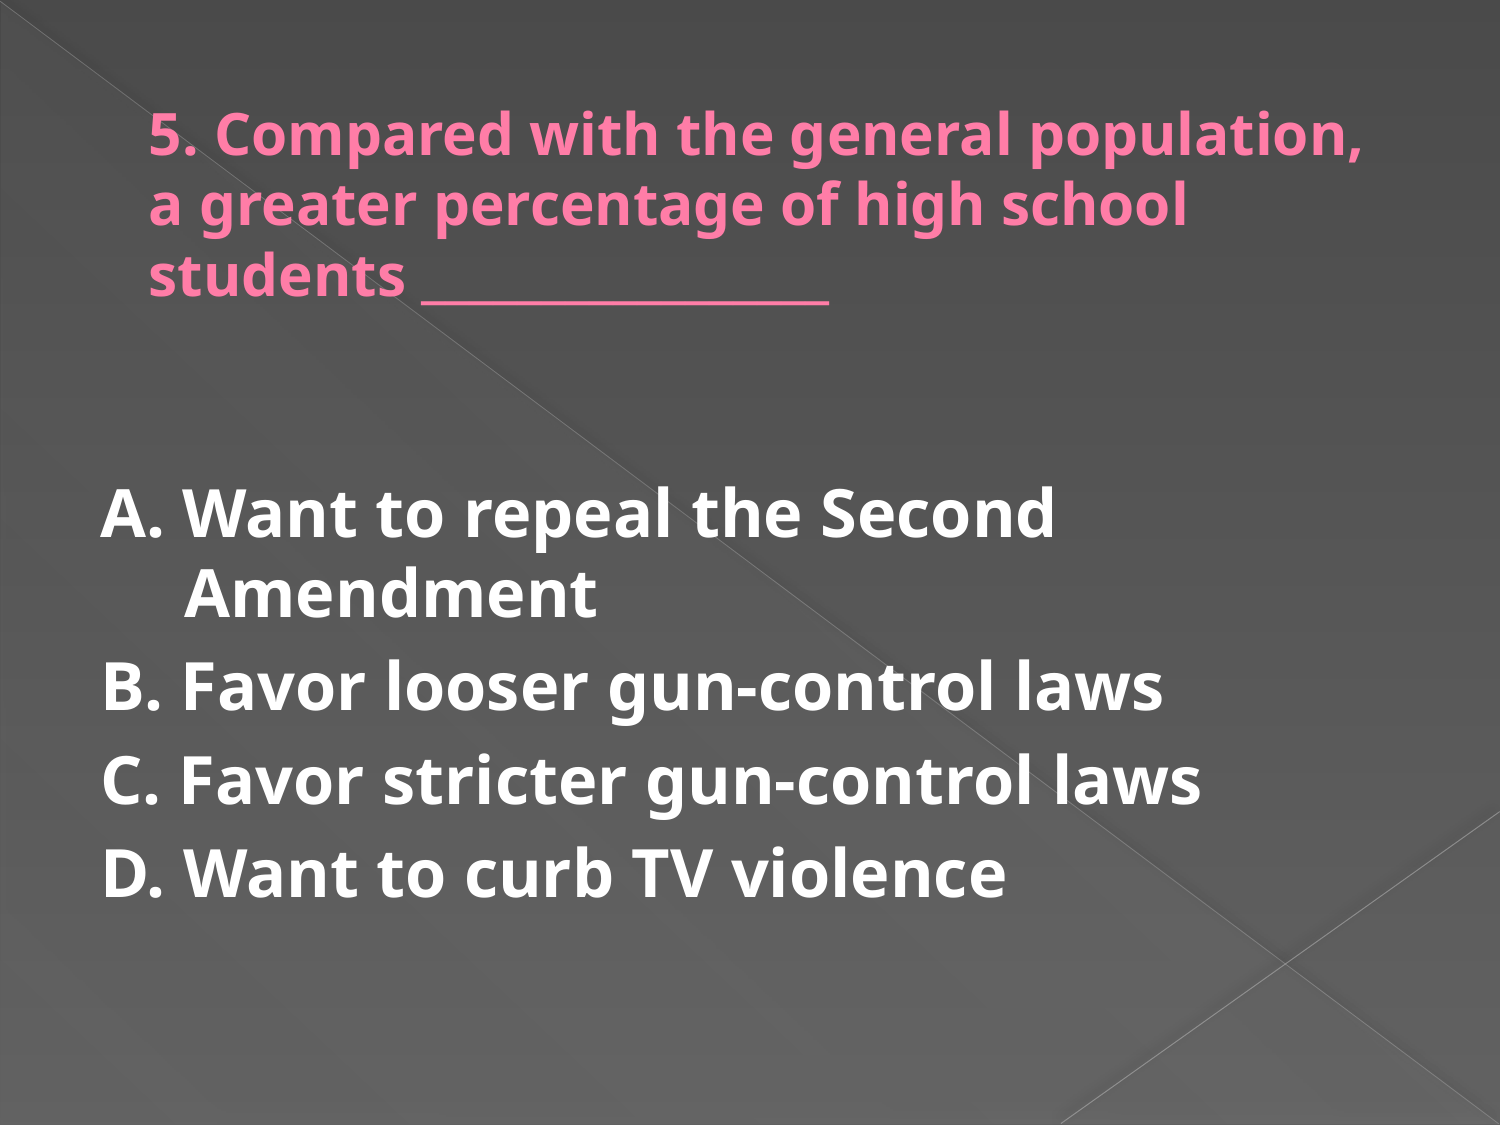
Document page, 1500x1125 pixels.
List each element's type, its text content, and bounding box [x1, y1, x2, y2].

list A. Want to repeal the Second Amendment B. Favor looser gun-control laws C. Favor stricter gun-control laws D. Want to curb TV violence [75, 375, 1425, 1125]
title 5. Compared with the general population, a greater percentage of high school students _________________ [75, 87, 1425, 317]
